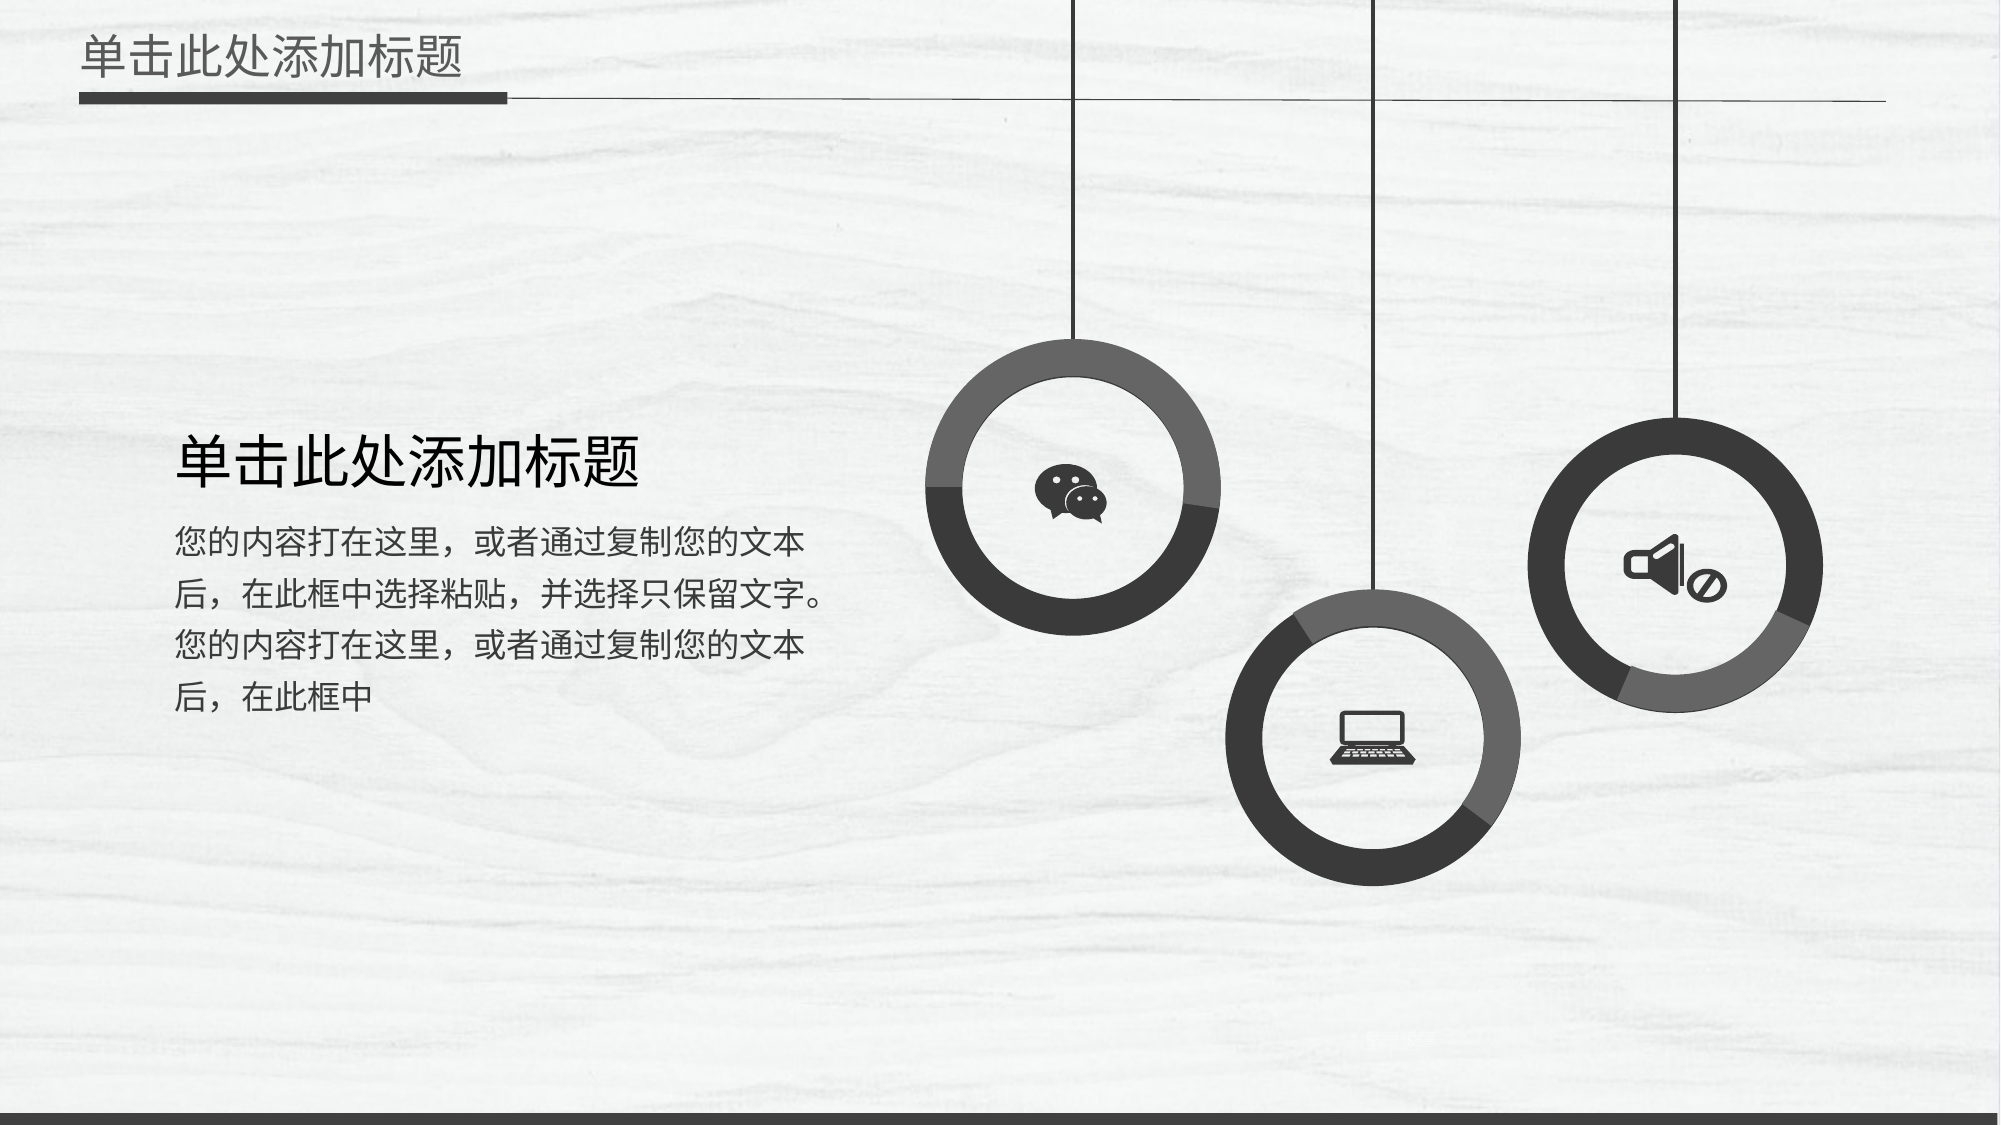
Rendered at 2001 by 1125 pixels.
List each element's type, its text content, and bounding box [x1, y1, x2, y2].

text_box 您的内容打在这里，或者通过复制您的文本后，在此框中选择粘贴，并选择只保留文字。您的内容打在这里，或者通过复制您的文本后，在此框中 [160, 501, 827, 724]
picture [1566, 456, 1785, 673]
picture [0, 0, 2001, 1125]
text_box [1291, 588, 1522, 828]
text_box [1033, 462, 1108, 526]
text_box [1224, 614, 1500, 888]
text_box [507, 98, 1072, 102]
picture [1264, 629, 1482, 848]
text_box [1374, 98, 1675, 102]
text_box [1615, 609, 1811, 713]
picture [964, 379, 1182, 597]
text_box [1686, 568, 1728, 603]
text_box [924, 486, 1221, 637]
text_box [1074, 98, 1372, 102]
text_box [1676, 98, 1886, 102]
text_box [78, 95, 508, 105]
text_box 单击此处添加标题 [160, 417, 756, 503]
picture [1075, 0, 1371, 98]
text_box 单击此处添加标题 [64, 15, 522, 95]
text_box [1526, 416, 1825, 715]
text_box [924, 337, 1222, 510]
text_box [1329, 710, 1416, 765]
picture [1375, 0, 1673, 98]
text_box [1623, 534, 1684, 595]
text_box [0, 1112, 1998, 1125]
